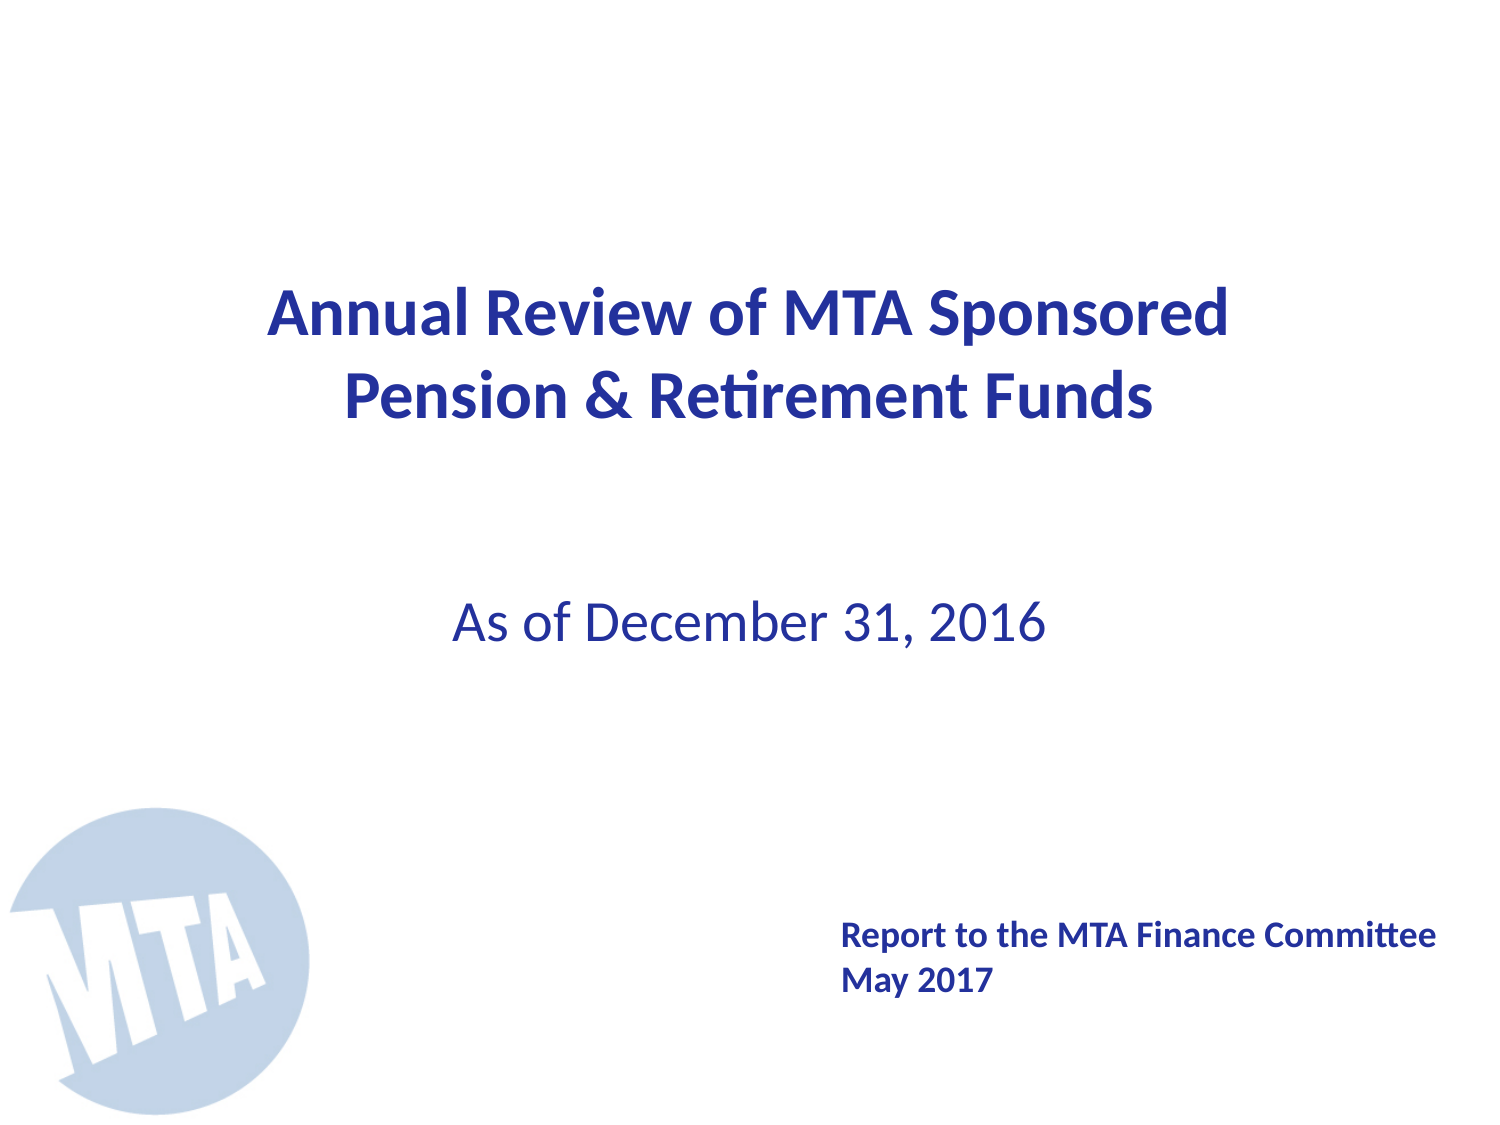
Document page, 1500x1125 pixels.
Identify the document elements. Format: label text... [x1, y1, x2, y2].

picture [0, 790, 335, 1125]
text_box Report to the MTA Finance Committee May 2017 [826, 902, 1476, 1007]
title Annual Review of MTA Sponsored Pension & Retirement Funds [112, 228, 1388, 470]
subtitle As of December 31, 2016 [225, 576, 1275, 688]
